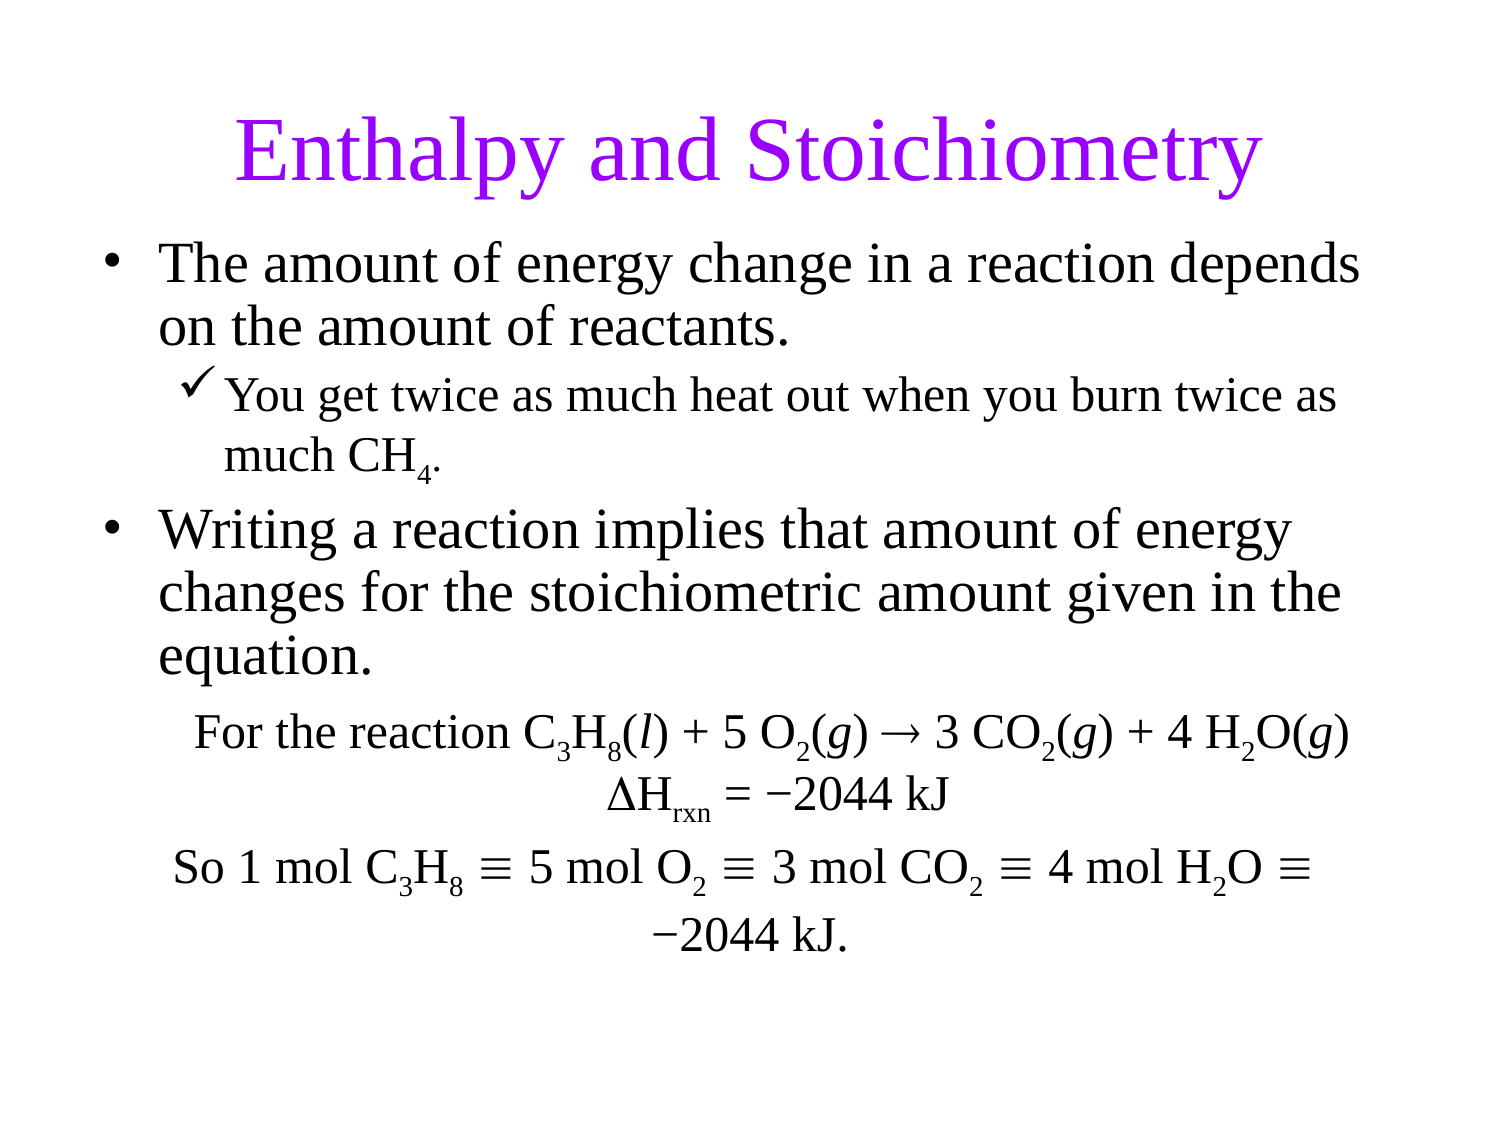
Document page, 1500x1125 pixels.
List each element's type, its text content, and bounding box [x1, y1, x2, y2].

text_box Enthalpy and Stoichiometry [112, 49, 1388, 224]
text_box The amount of energy change in a reaction depends on the amount of reactants. You get twice as much heat out when you burn twice as much CH4. Writing a reaction implies that amount of energy changes for the stoichiometric amount given in the equation. For the reaction C3H8(l) + 5 O2(g)  3 CO2(g) + 4 H2O(g) Hrxn = −2044 kJ So 1 mol C3H8  5 mol O2  3 mol CO2  4 mol H2O  −2044 kJ. [87, 224, 1413, 1000]
